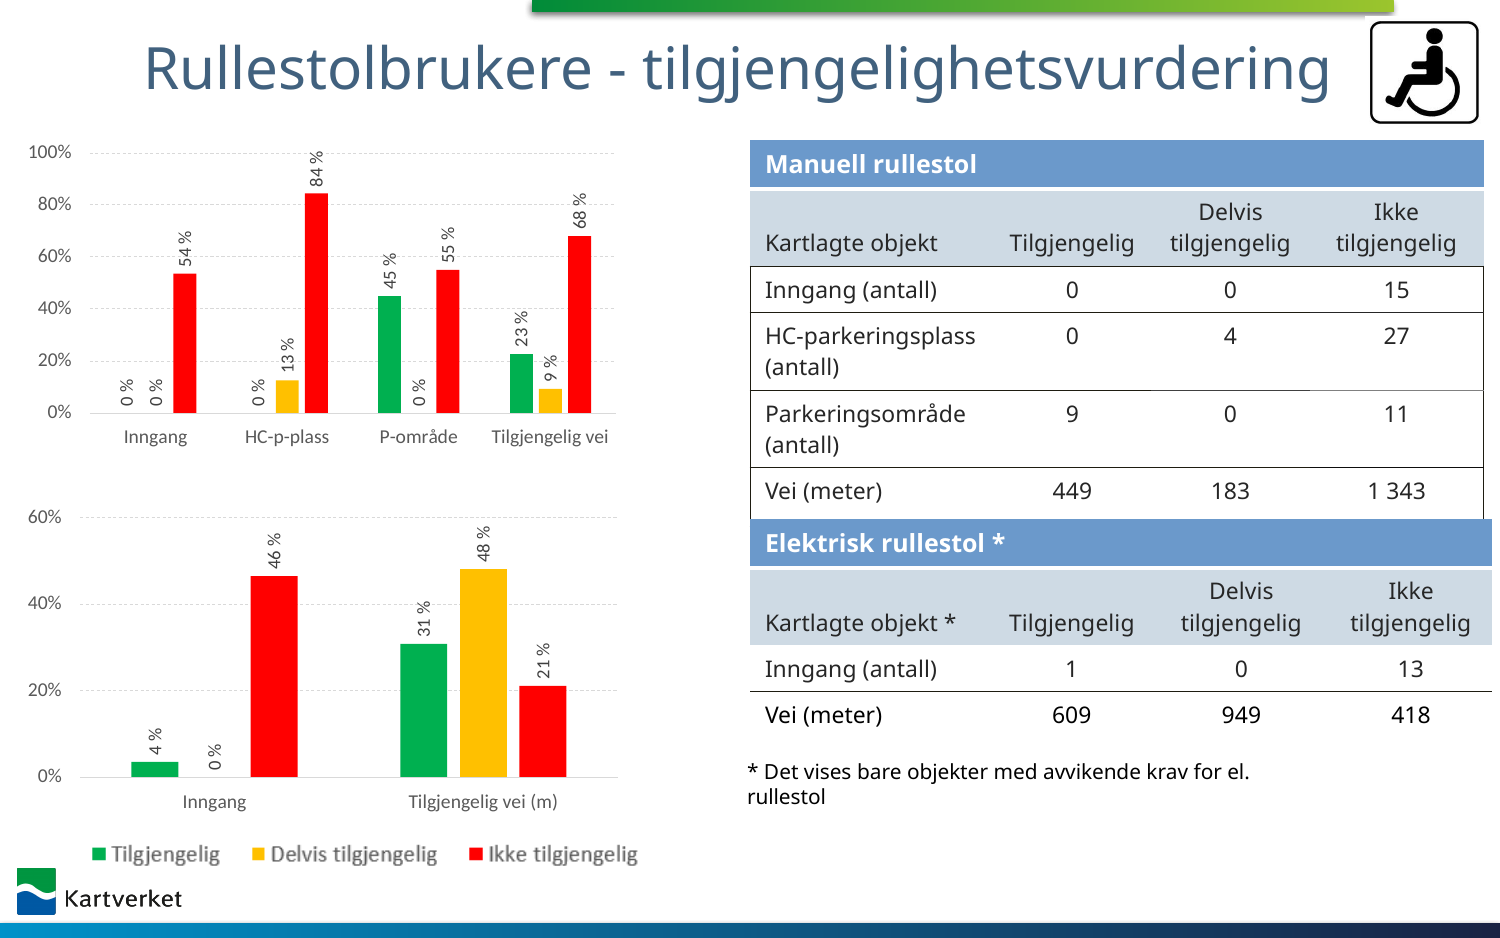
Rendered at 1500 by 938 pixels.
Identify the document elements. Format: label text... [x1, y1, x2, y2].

picture [1365, 16, 1484, 129]
table_cell Vei (meter) [751, 468, 994, 519]
table_cell Inngang (antall) [750, 645, 991, 691]
text_box Rullestolbrukere - tilgjengelighetsvurdering [39, 12, 1348, 109]
table_cell Delvis tilgjengelig [1153, 570, 1330, 645]
table_cell 449 [994, 468, 1151, 519]
table_cell 13 [1330, 645, 1492, 691]
table_cell 609 [991, 692, 1153, 738]
table_cell Tilgjengelig [991, 570, 1153, 645]
table_cell Ikke tilgjengelig [1310, 191, 1484, 266]
table_cell 1 343 [1310, 468, 1483, 519]
table_cell 4 [1151, 313, 1310, 390]
table_cell Parkeringsområde (antall) [751, 391, 994, 467]
table_cell 11 [1310, 391, 1483, 467]
table_header Manuell rullestol [750, 140, 1484, 187]
table_cell Kartlagte objekt * [750, 570, 991, 645]
table_cell Kartlagte objekt [750, 191, 994, 266]
table_cell 949 [1153, 692, 1330, 738]
table_cell 0 [994, 313, 1151, 390]
picture [86, 838, 643, 870]
table_cell 418 [1330, 692, 1492, 738]
table_cell 0 [994, 267, 1151, 312]
picture [20, 499, 630, 822]
table_cell 183 [1151, 468, 1310, 519]
table_cell HC-parkeringsplass (antall) [751, 313, 994, 390]
table_cell Delvis tilgjengelig [1151, 191, 1310, 266]
table_cell 15 [1310, 267, 1483, 312]
text_box * Det vises bare objekter med avvikende krav for el. rullestol [732, 751, 1317, 816]
table_cell Tilgjengelig [994, 191, 1151, 266]
table_cell Vei (meter) [750, 692, 991, 738]
table_cell 27 [1310, 313, 1483, 390]
table_cell Inngang (antall) [751, 267, 994, 312]
table_cell Ikke tilgjengelig [1330, 570, 1492, 645]
table_header Elektrisk rullestol * [750, 519, 1492, 566]
table_cell 0 [1151, 267, 1310, 312]
table_cell 1 [991, 645, 1153, 691]
picture [20, 135, 629, 457]
table_cell 9 [994, 391, 1151, 467]
table_cell 0 [1153, 645, 1330, 691]
table_cell 0 [1151, 391, 1310, 467]
